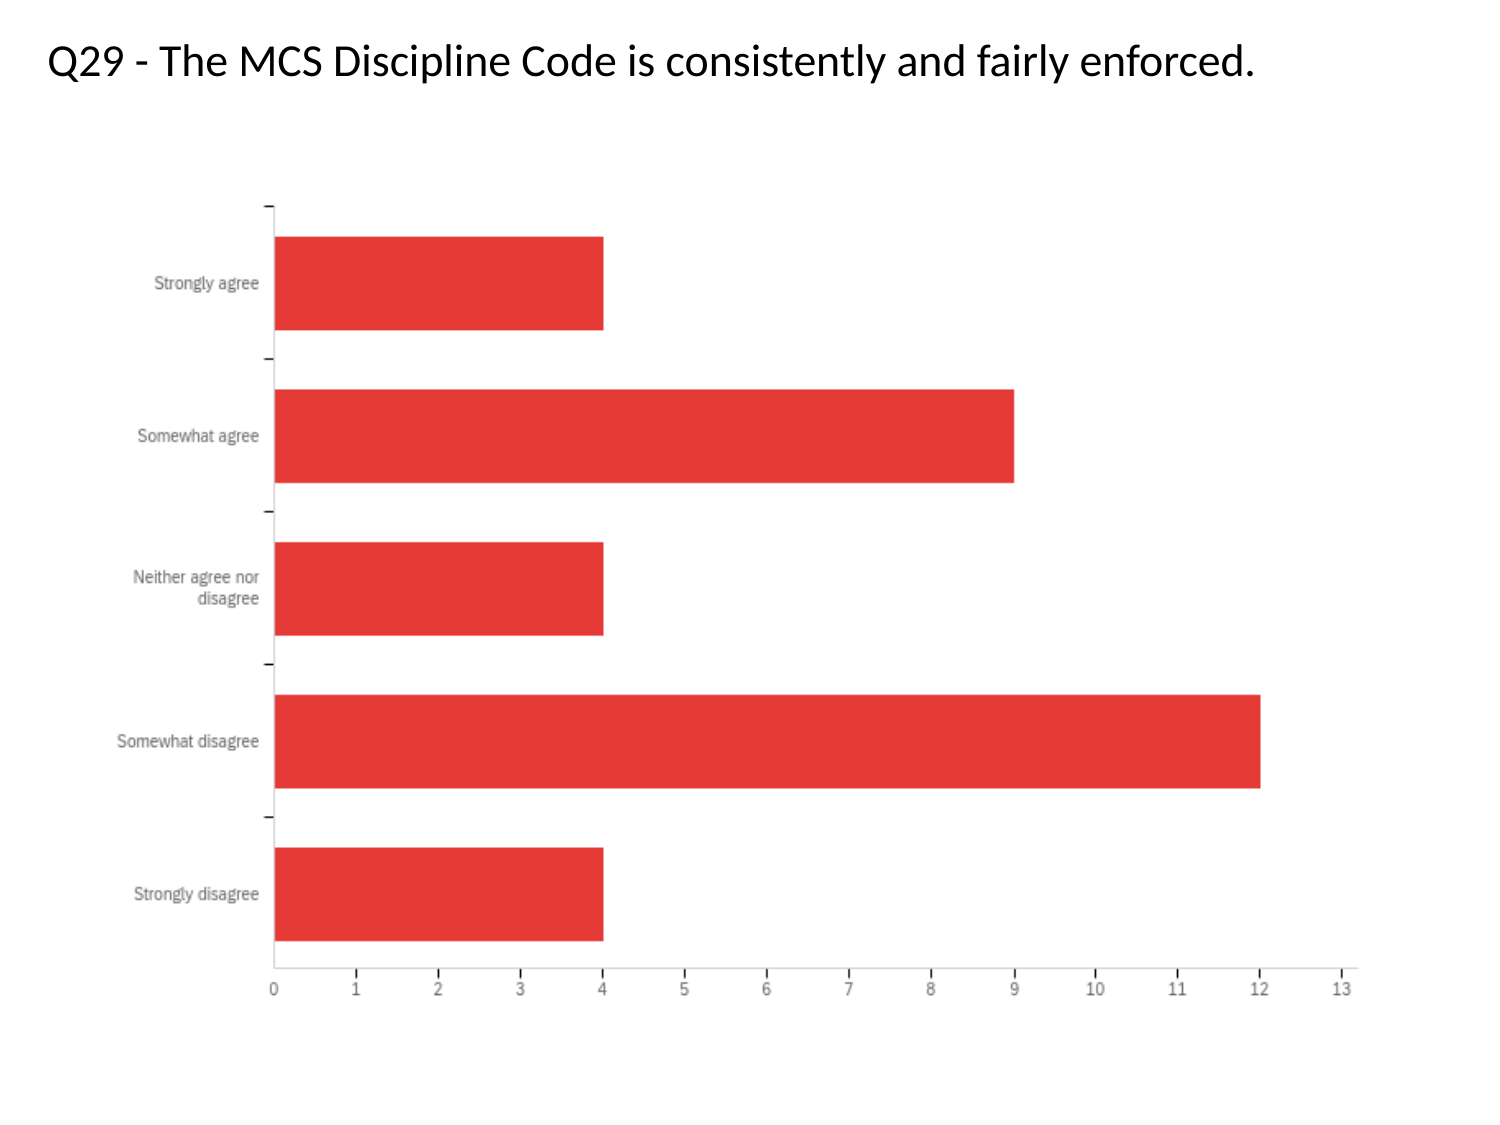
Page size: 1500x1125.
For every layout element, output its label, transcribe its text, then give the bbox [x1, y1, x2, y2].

text_box Q29 - The MCS Discipline Code is consistently and fairly enforced. [32, 22, 1383, 84]
picture [93, 196, 1407, 1018]
